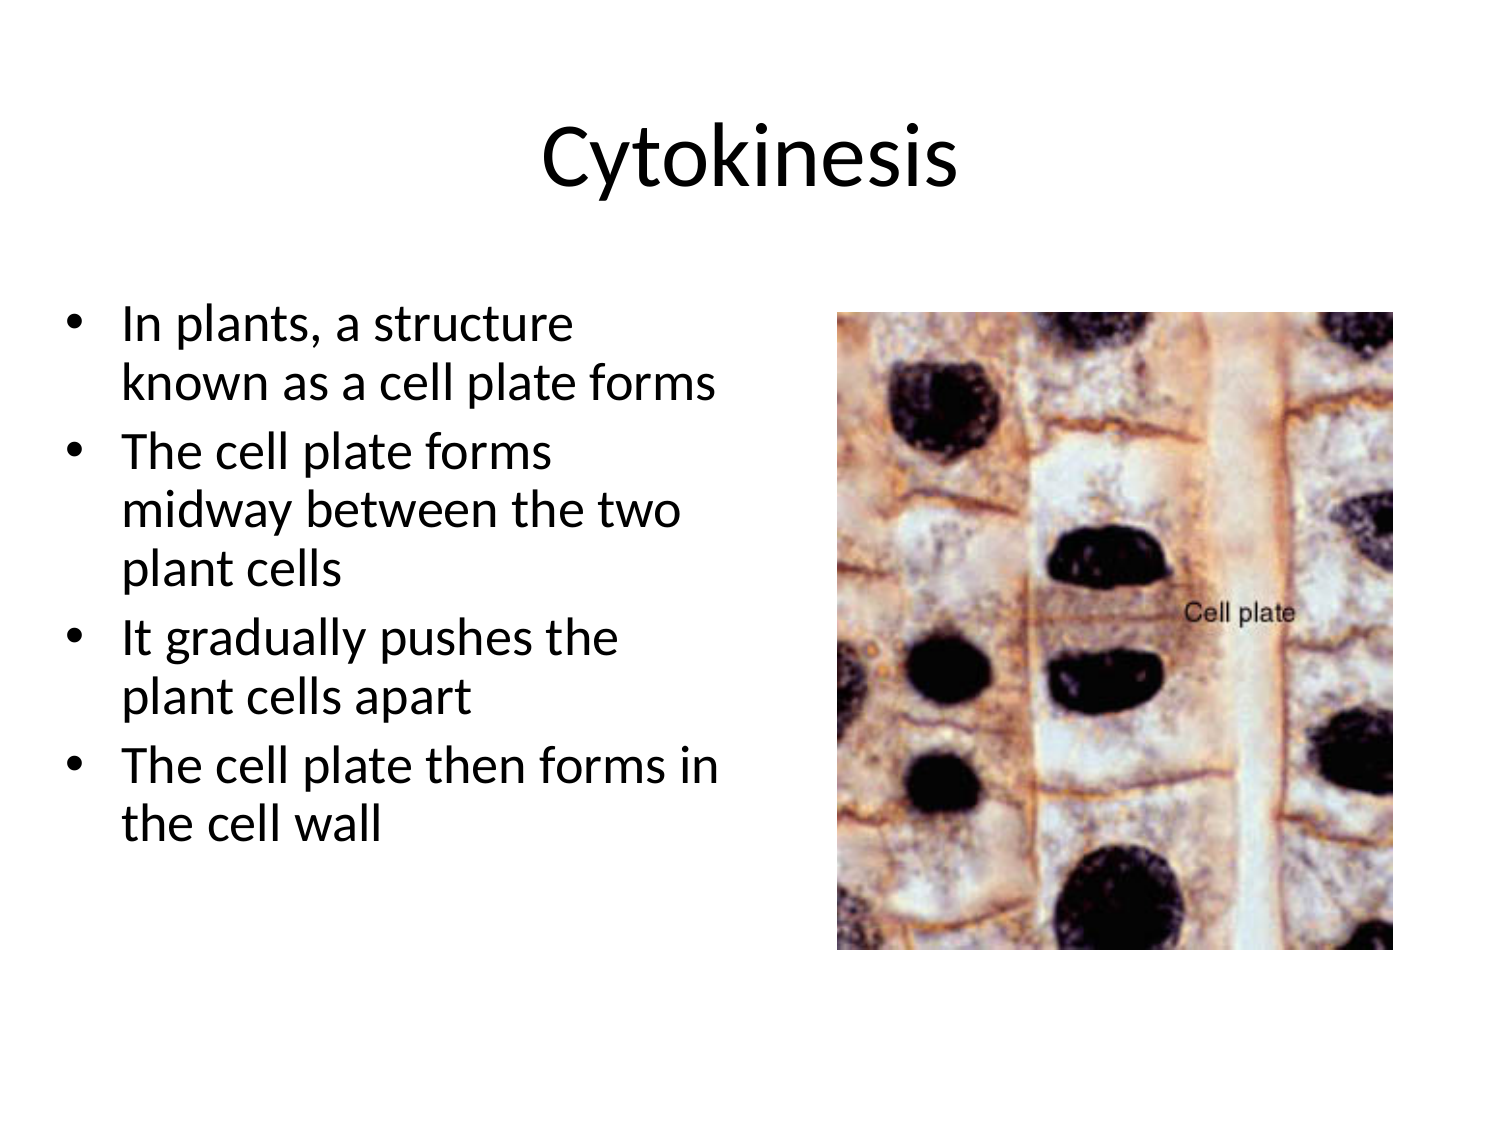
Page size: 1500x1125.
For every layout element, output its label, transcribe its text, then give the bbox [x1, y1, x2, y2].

picture [837, 312, 1393, 951]
title Cytokinesis [94, 50, 1407, 250]
list In plants, a structure known as a cell plate forms The cell plate forms midway between the two plant cells It gradually pushes the plant cells apart The cell plate then forms in the cell wall [50, 287, 737, 1013]
